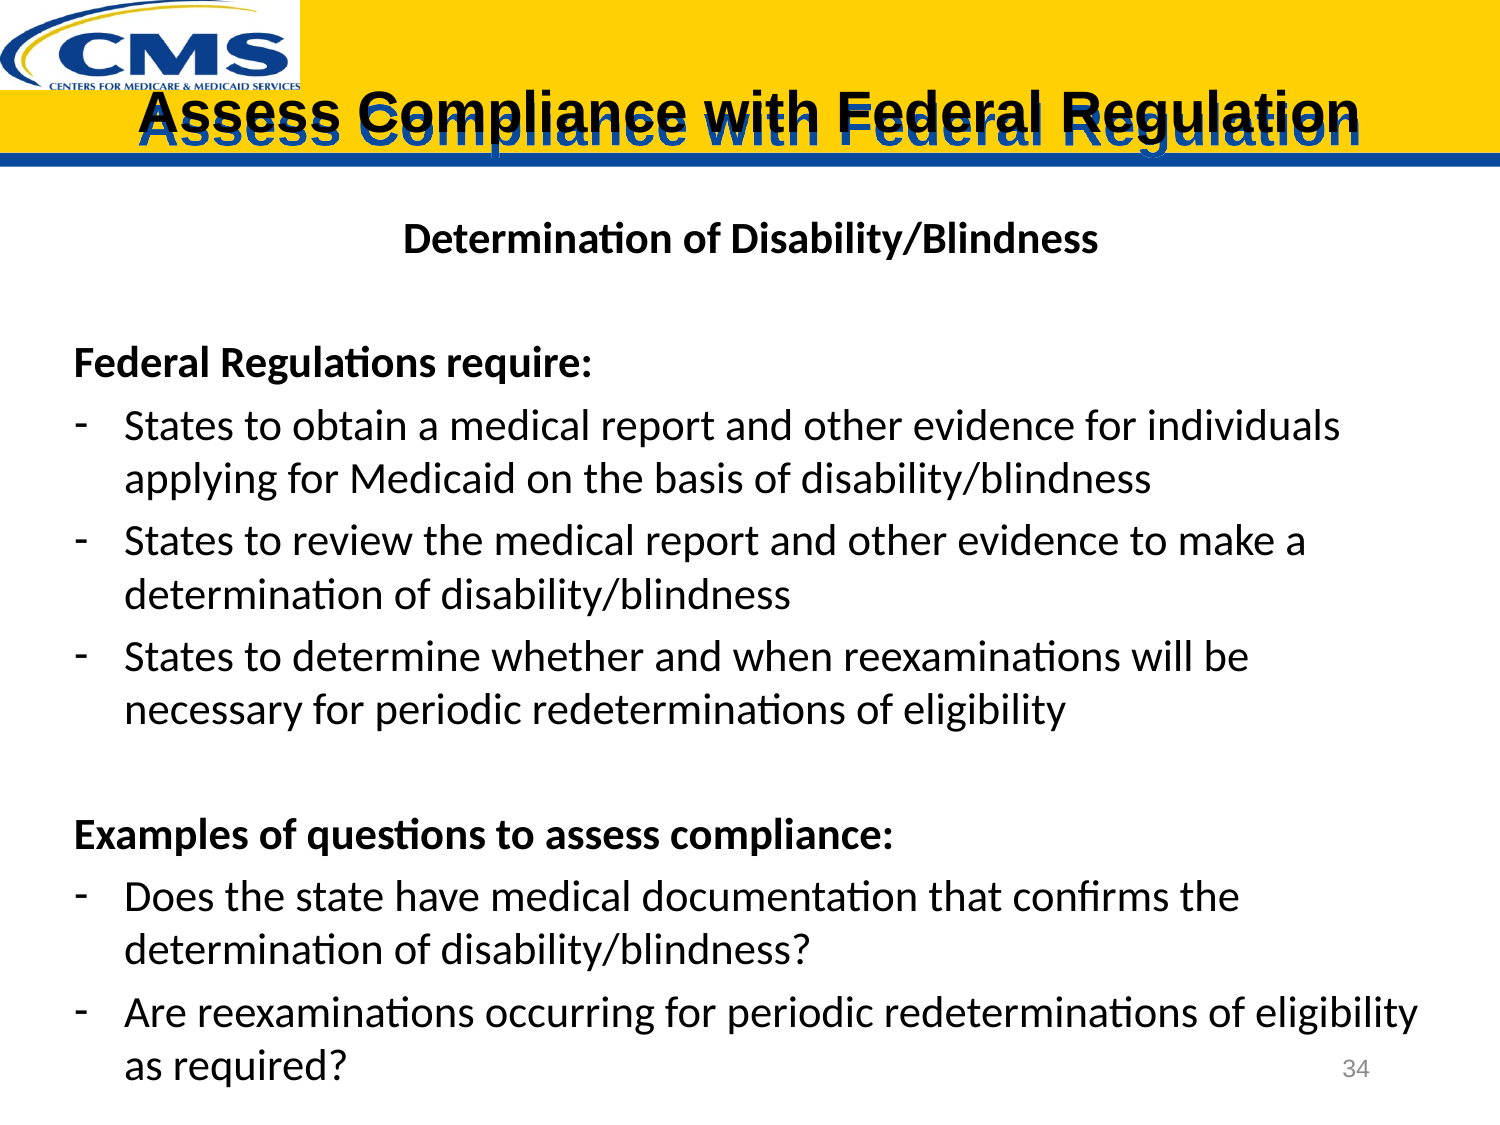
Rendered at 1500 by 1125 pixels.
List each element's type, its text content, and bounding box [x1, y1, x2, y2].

title Assess Compliance with Federal Regulation [0, 22, 1500, 197]
list Determination of Disability/Blindness Federal Regulations require: States to obtain a medical report and other evidence for individuals applying for Medicaid on the basis of disability/blindness States to review the medical report and other evidence to make a determination of disability/blindness States to determine whether and when reexaminations will be necessary for periodic redeterminations of eligibility Examples of questions to assess compliance: Does the state have medical documentation that confirms the determination of disability/blindness? Are reexaminations occurring for periodic redeterminations of eligibility as required? [58, 209, 1444, 1103]
picture [0, 0, 300, 90]
